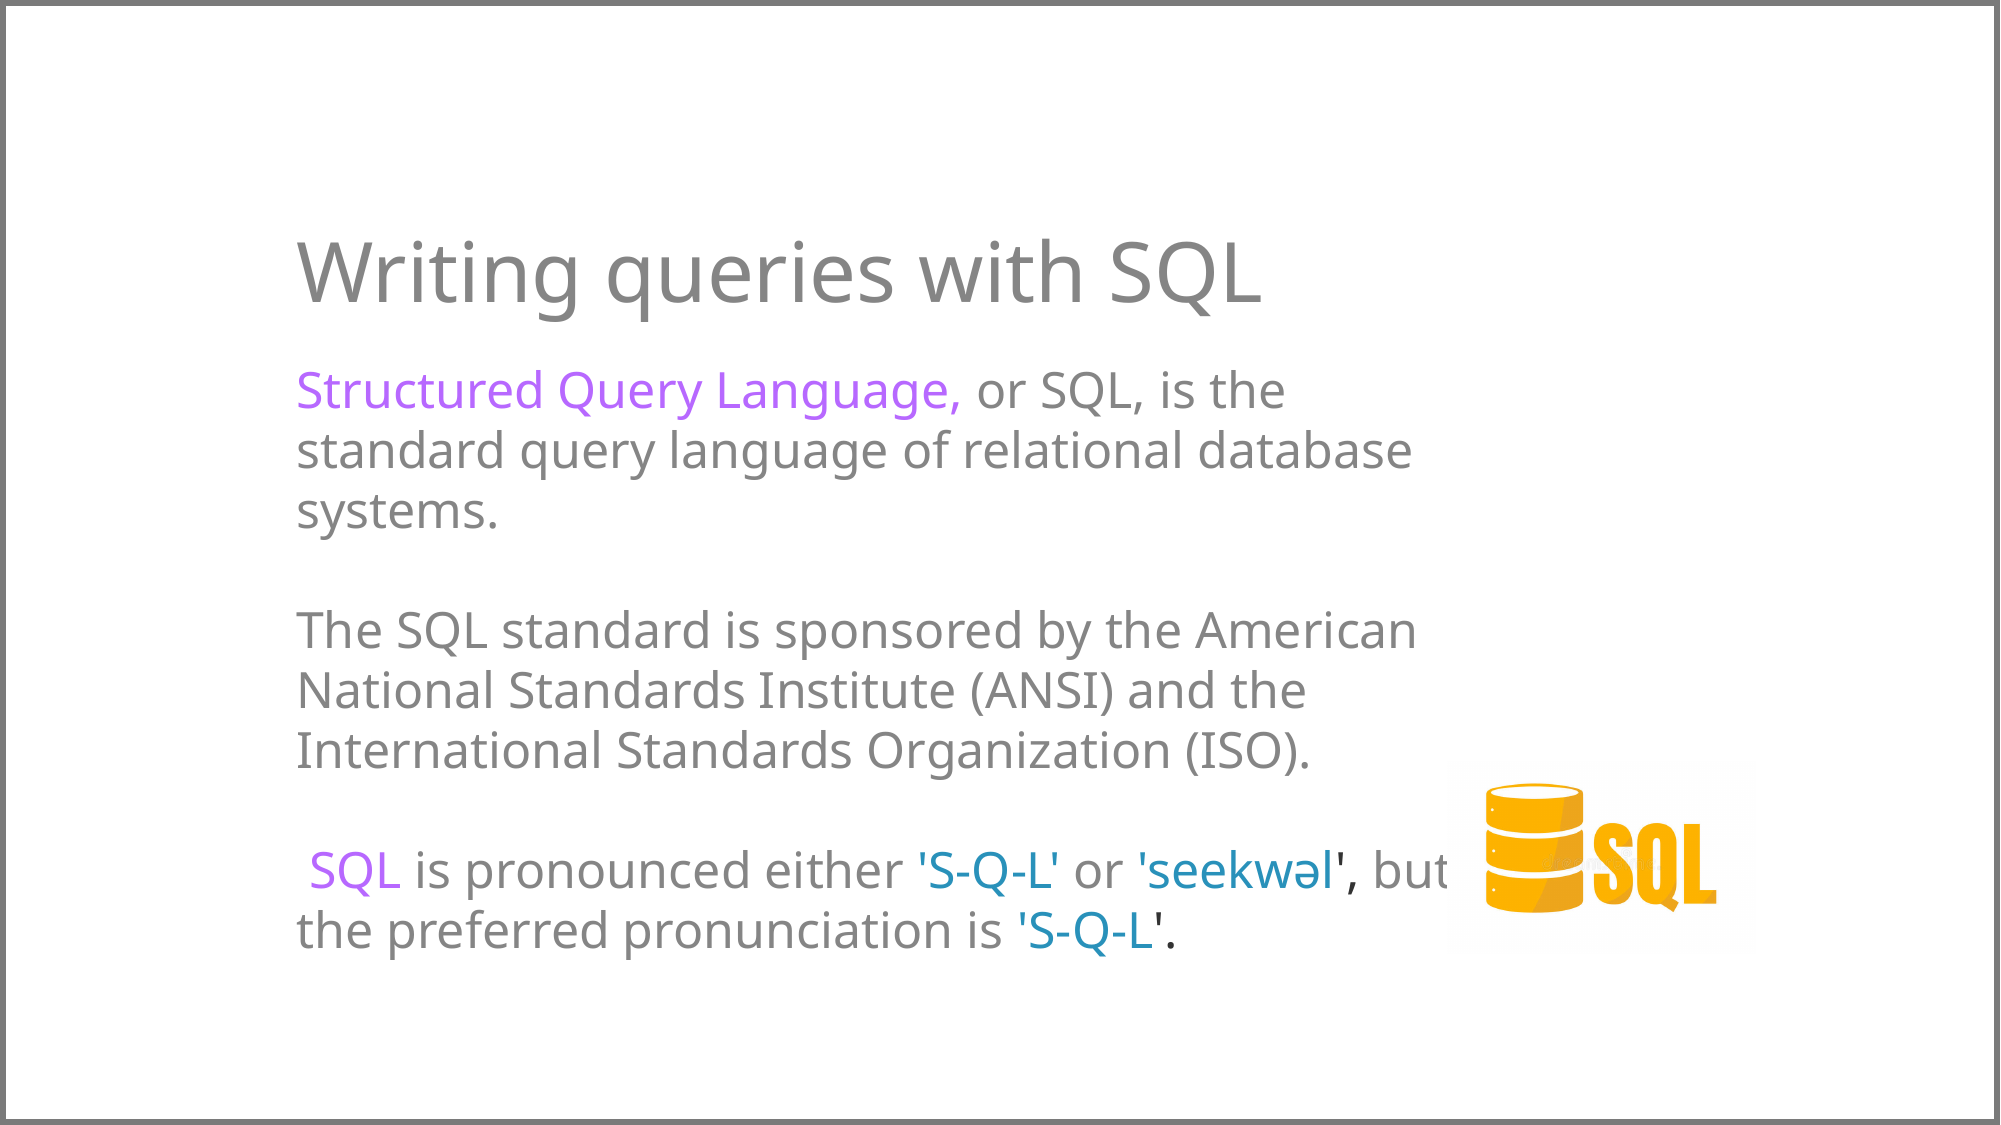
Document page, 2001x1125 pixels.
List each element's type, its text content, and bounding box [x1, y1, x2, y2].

text_box [0, 0, 2000, 1125]
picture [1447, 761, 1756, 954]
text_box Writing queries with SQL Structured Query Language, or SQL, is the standard query language of relational database systems. The SQL standard is sponsored by the American National Standards Institute (ANSI) and the International Standards Organization (ISO). SQL is pronounced either 'S-Q-L' or 'seekwəl', but the preferred pronunciation is 'S-Q-L'. [281, 211, 1472, 967]
